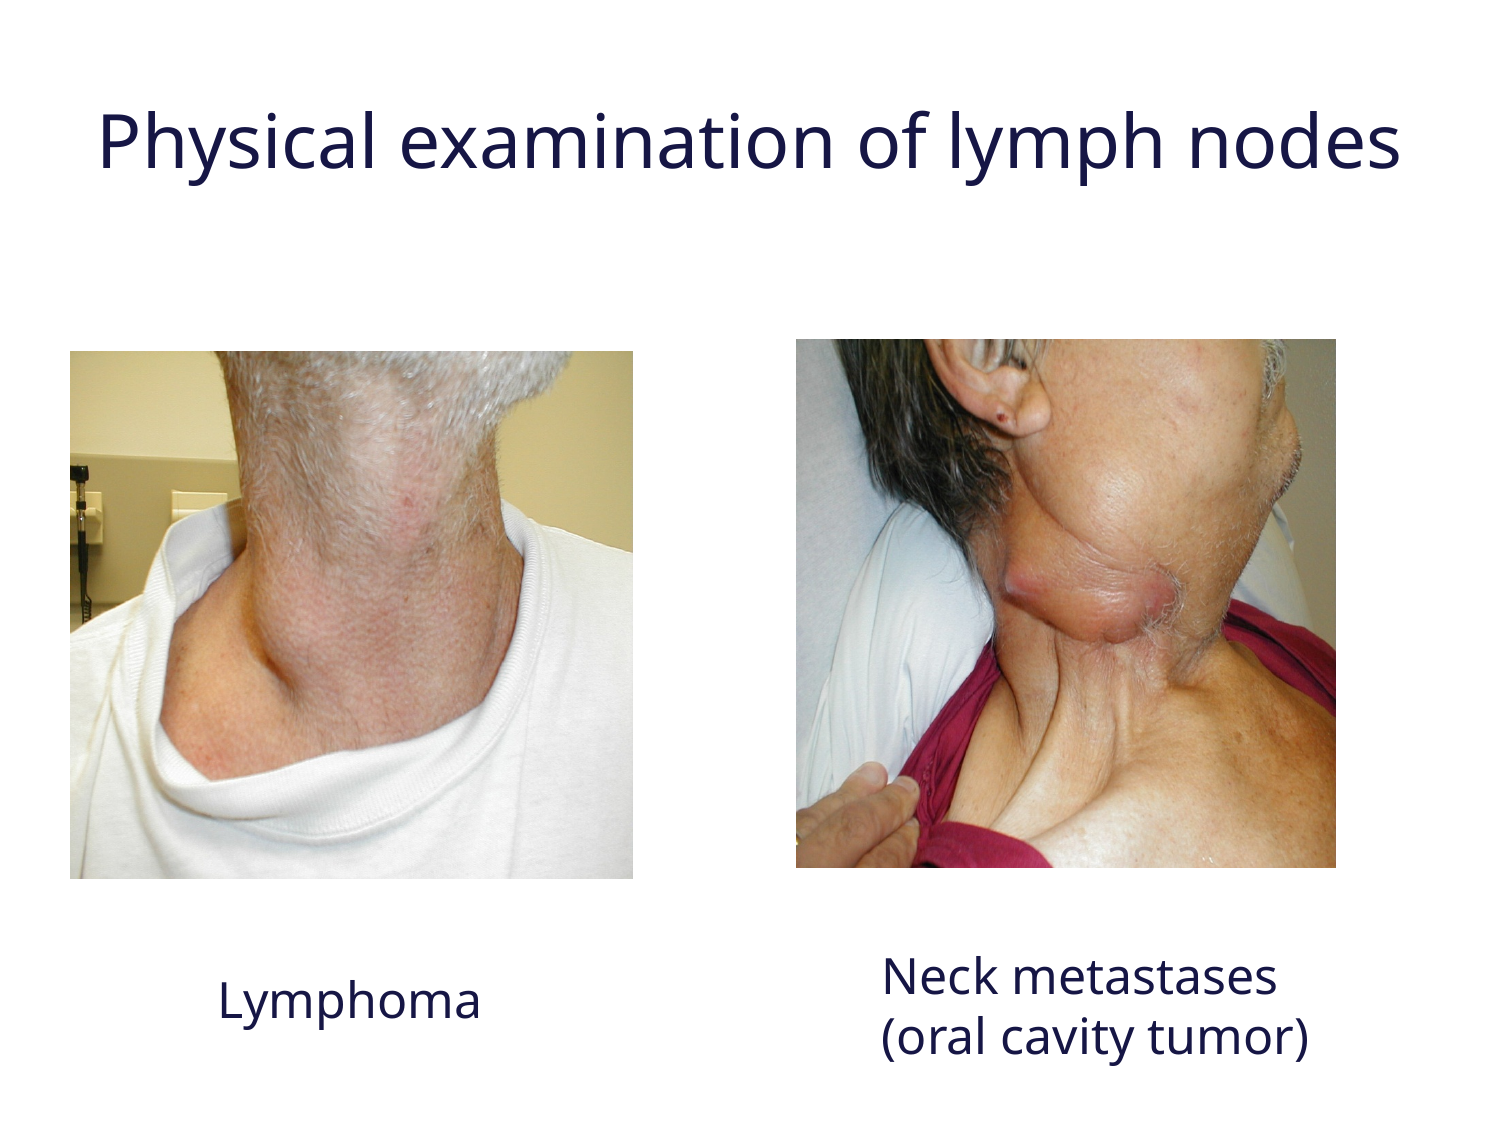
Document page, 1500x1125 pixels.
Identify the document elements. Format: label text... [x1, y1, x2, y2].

text_box Neck metastases (oral cavity tumor) [867, 937, 1395, 1073]
title Physical examination of lymph nodes [74, 44, 1426, 233]
picture [796, 339, 1337, 868]
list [70, 351, 634, 880]
text_box Lymphoma [202, 960, 498, 1036]
